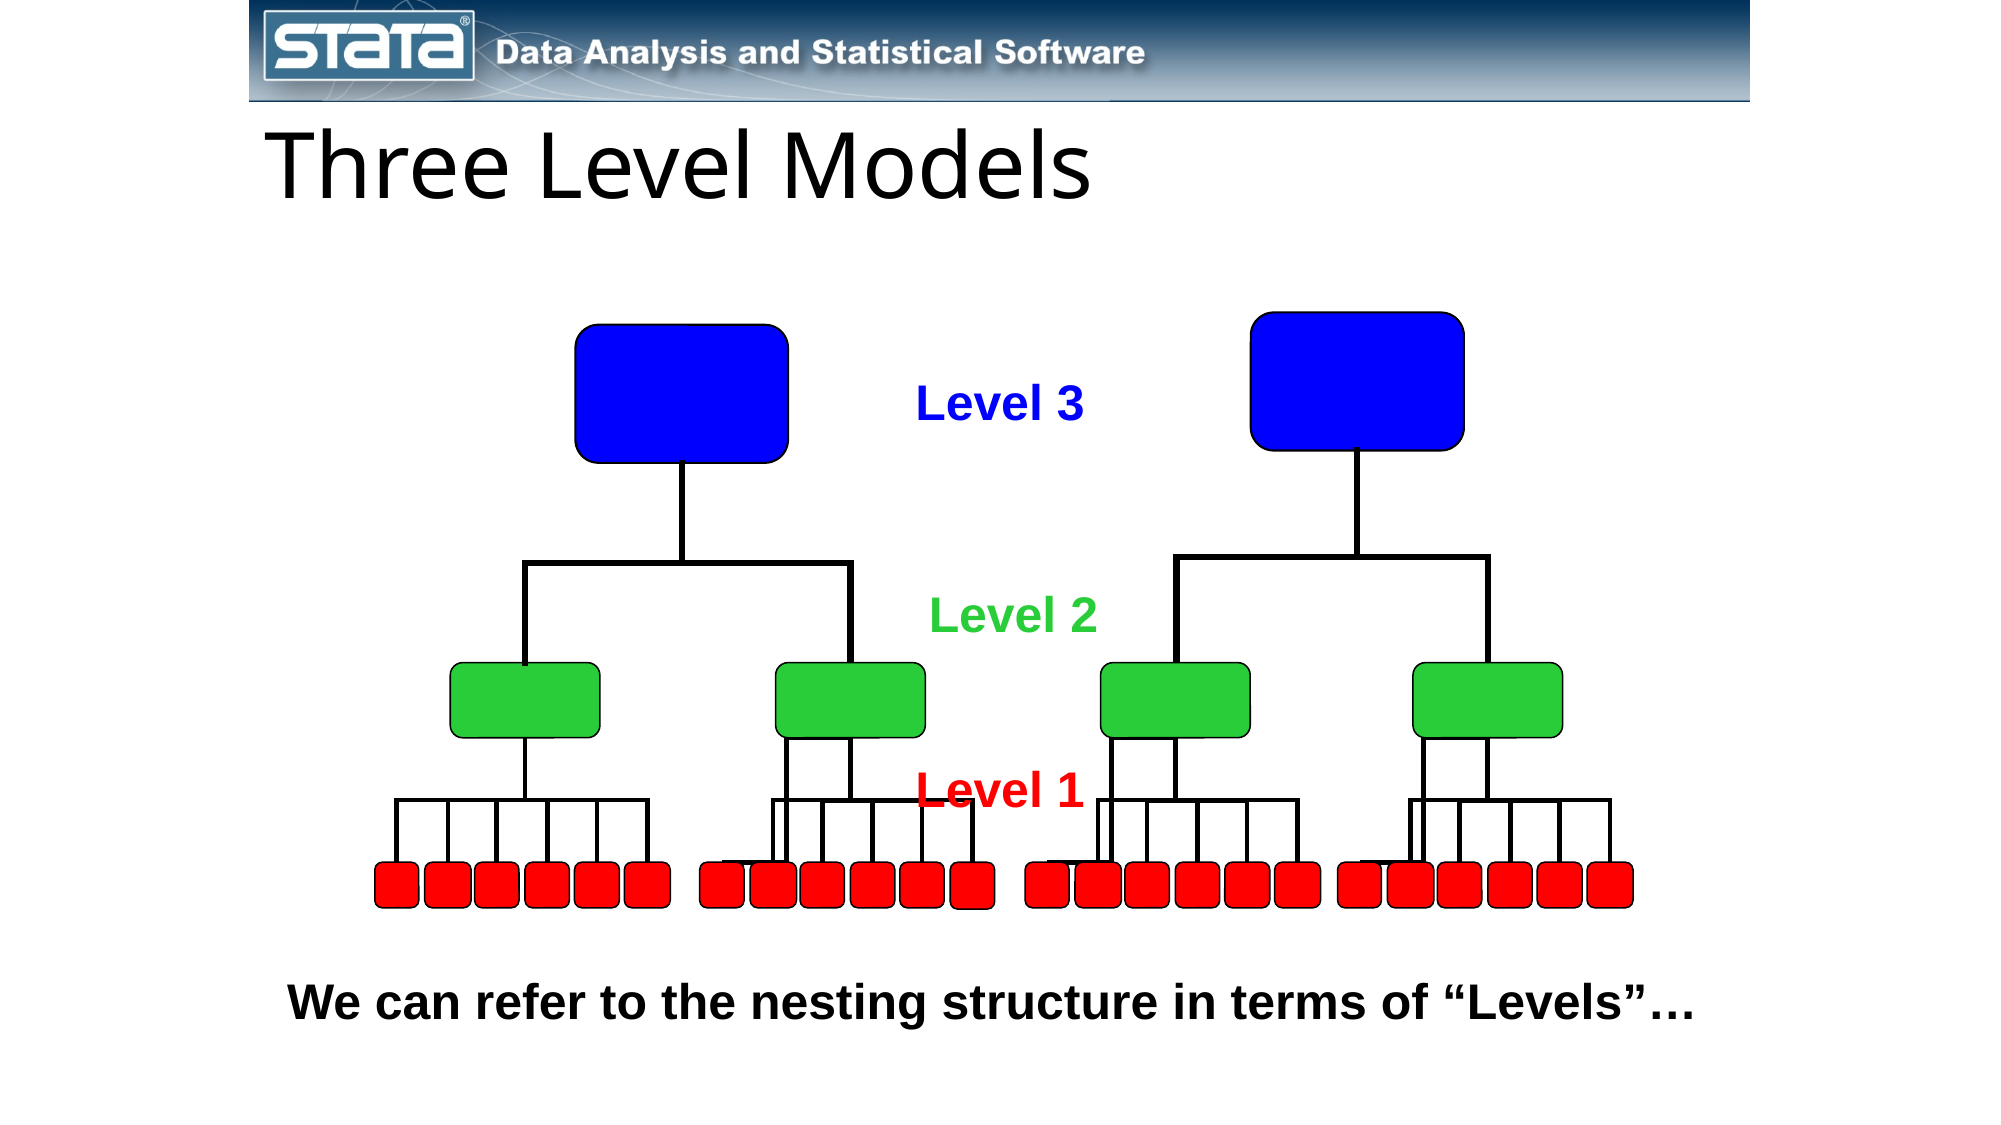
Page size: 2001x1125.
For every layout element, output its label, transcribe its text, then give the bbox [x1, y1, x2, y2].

picture [249, 0, 1750, 102]
title Three Level Models [249, 102, 1750, 238]
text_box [272, 312, 1728, 1038]
